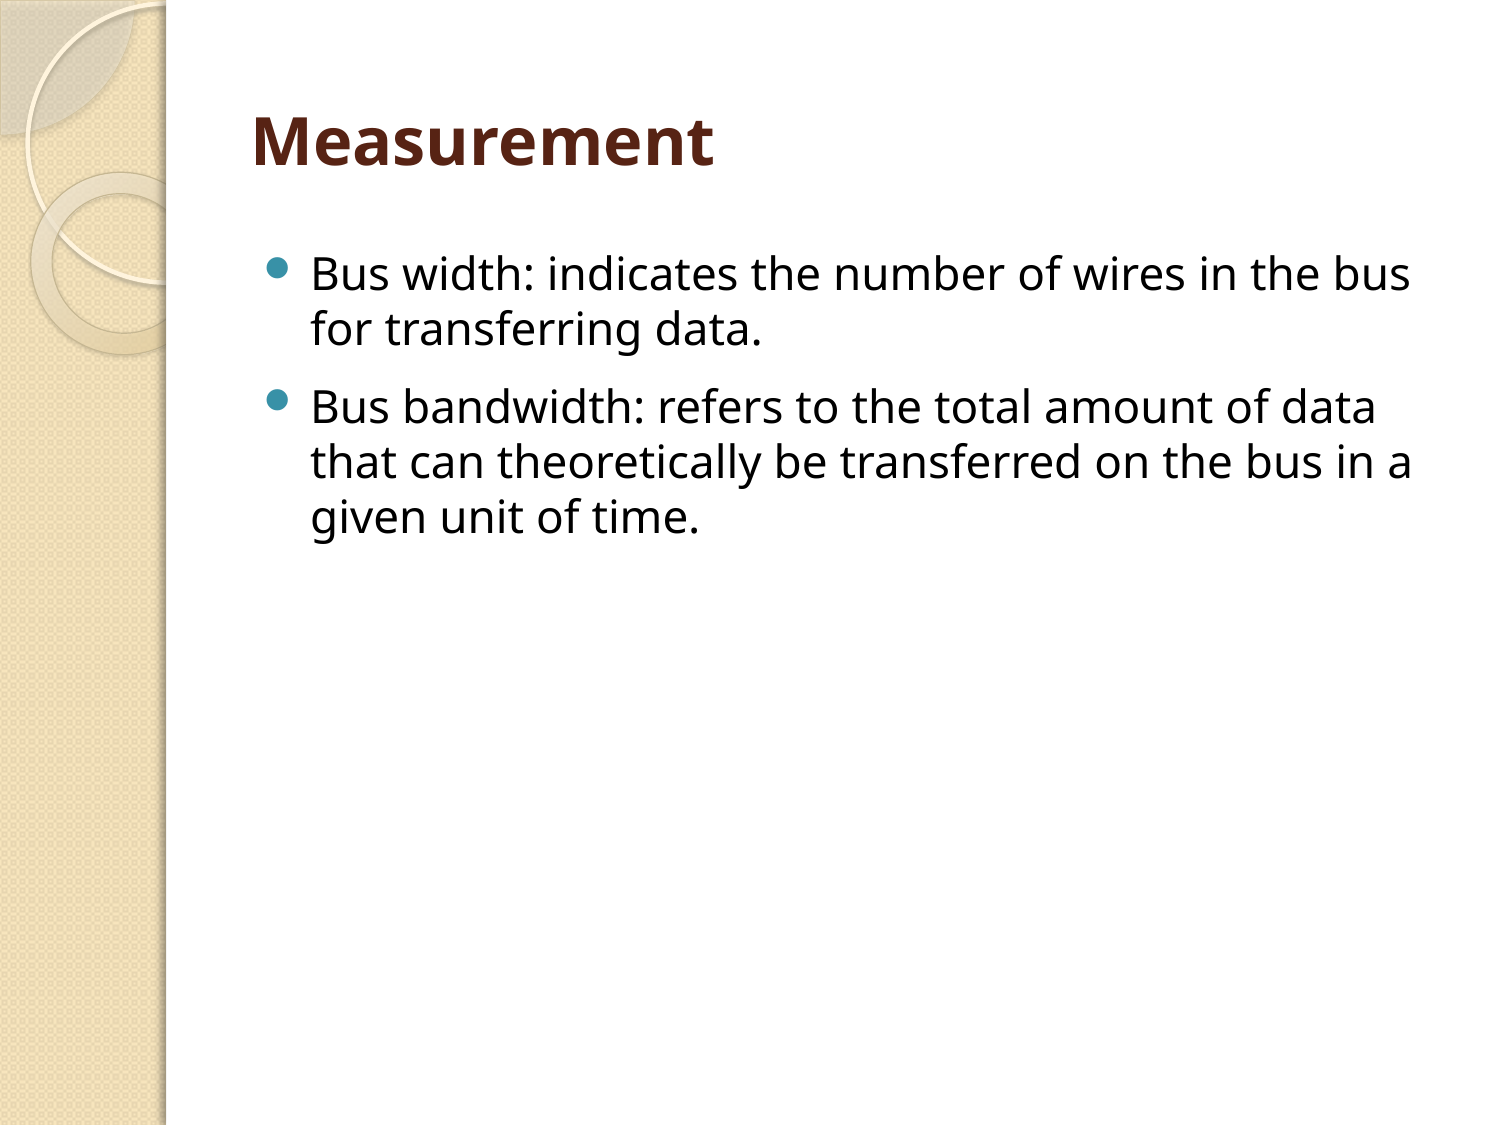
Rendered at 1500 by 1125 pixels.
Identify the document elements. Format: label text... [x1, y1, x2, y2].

list Bus width: indicates the number of wires in the bus for transferring data. Bus bandwidth: refers to the total amount of data that can theoretically be transferred on the bus in a given unit of time. [235, 237, 1466, 1025]
title Measurement [235, 45, 1466, 233]
